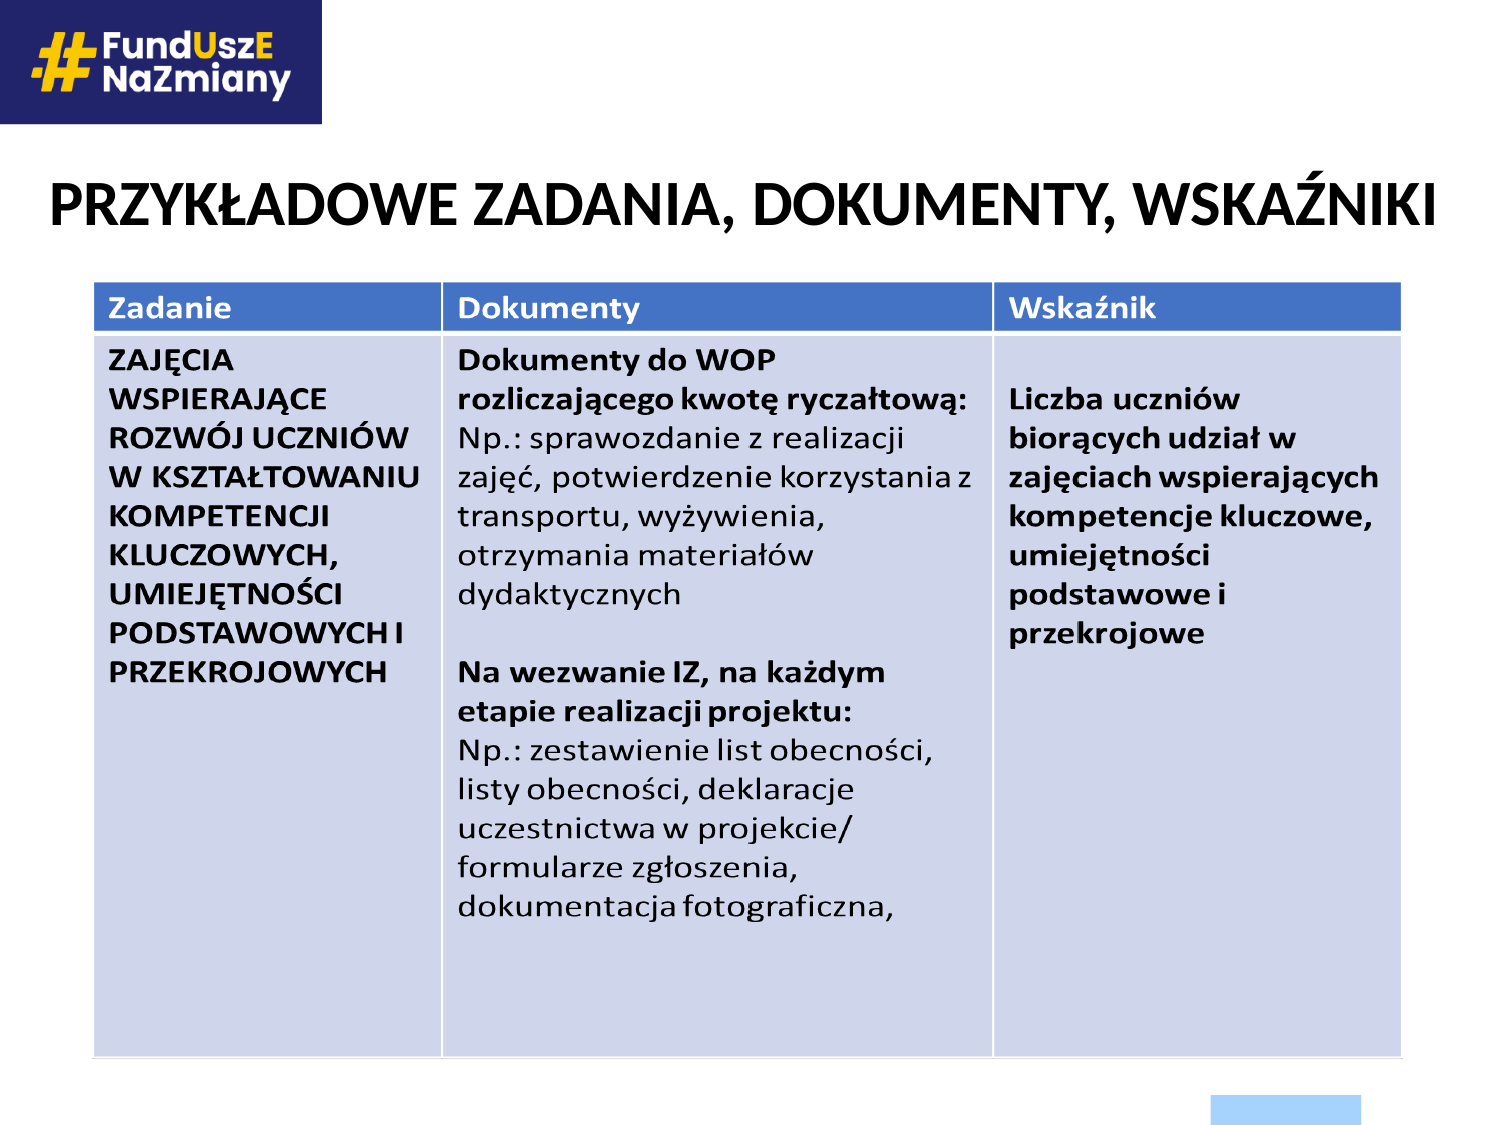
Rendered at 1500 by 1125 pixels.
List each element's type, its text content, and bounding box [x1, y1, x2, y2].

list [91, 276, 1408, 1059]
title PRZYKŁADOWE ZADANIA, DOKUMENTY, WSKAŹNIKI [34, 139, 1460, 277]
picture [0, 0, 1500, 1125]
